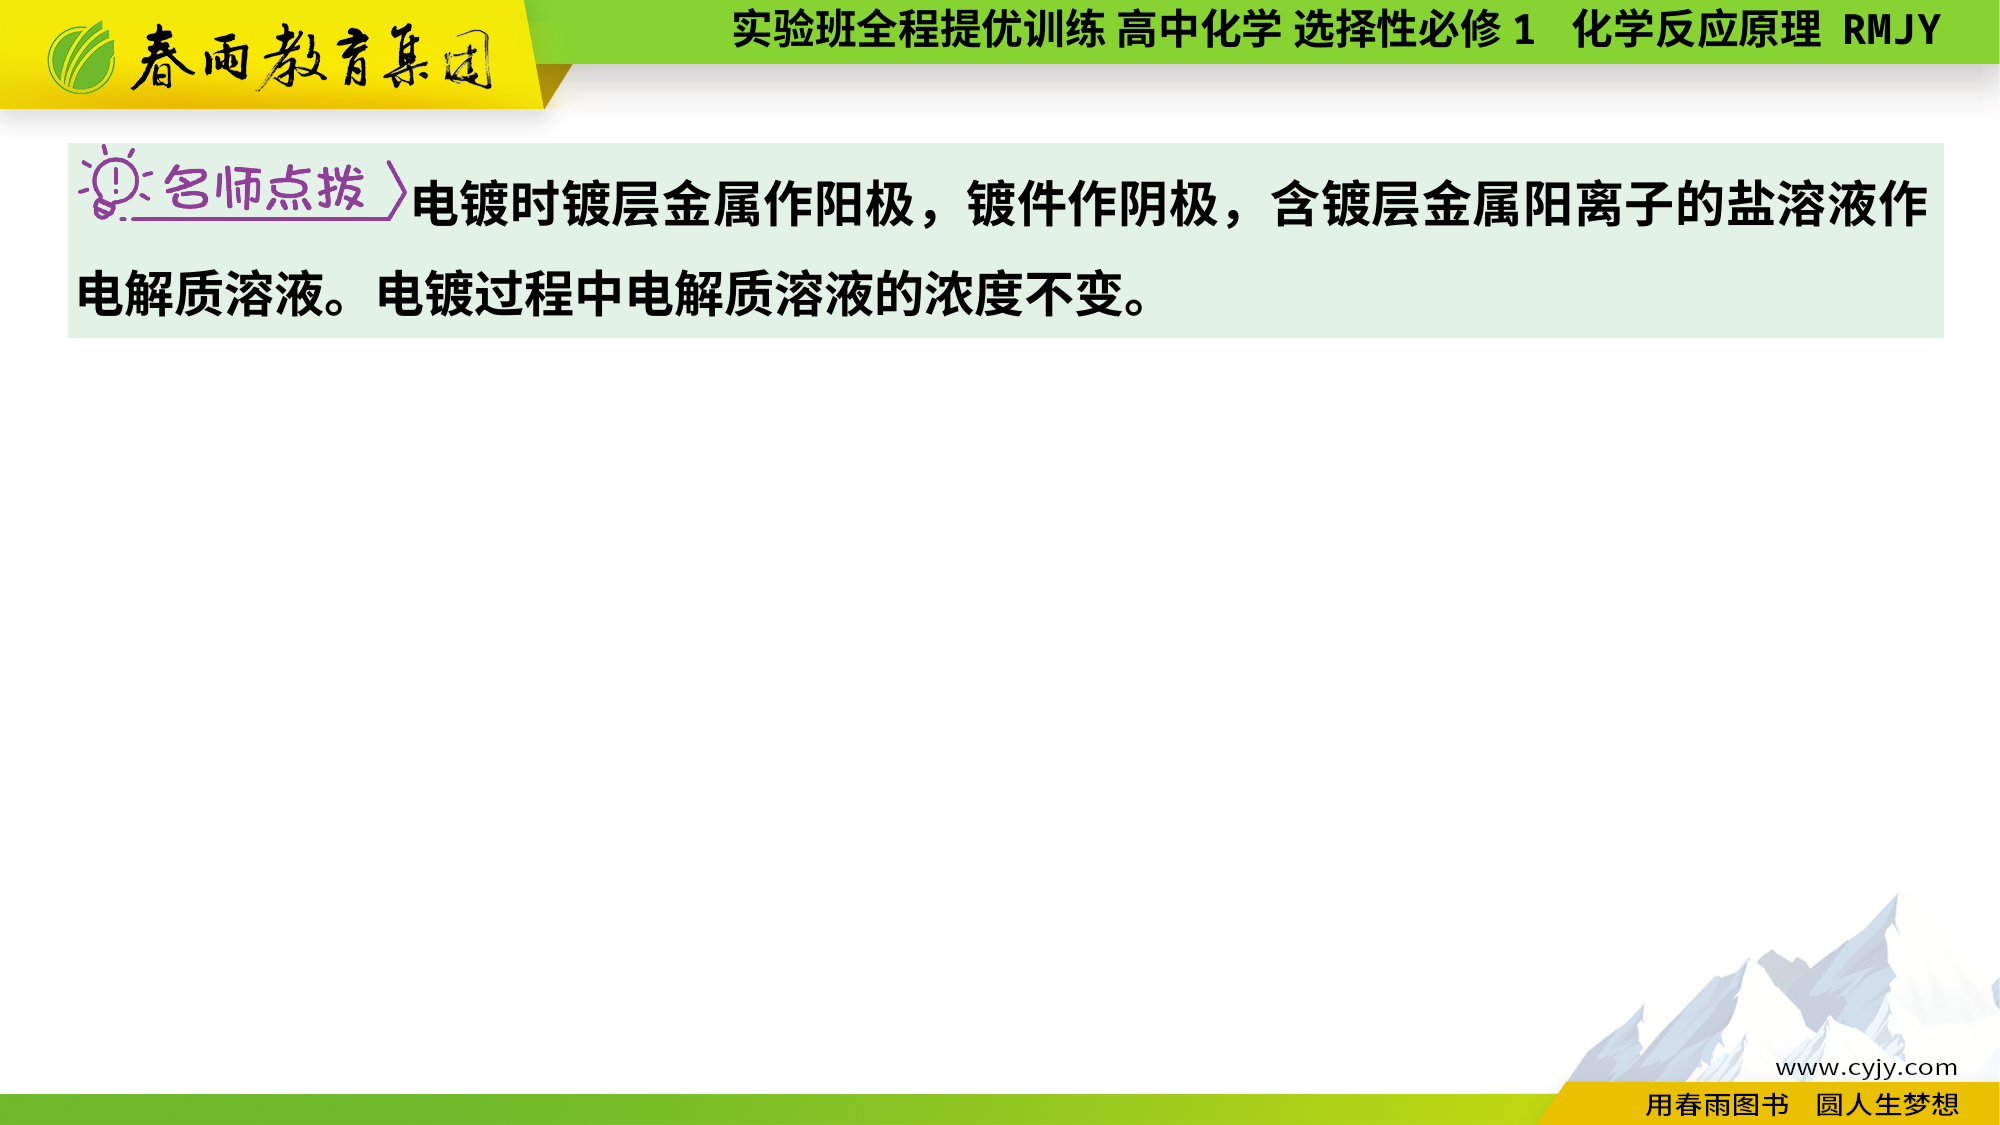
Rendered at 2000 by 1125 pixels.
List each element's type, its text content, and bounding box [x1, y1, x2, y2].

list 电镀时镀层金属作阳极，镀件作阴极，含镀层金属阳离子的盐溶液作电解质溶液。电镀过程中电解质溶液的浓度不变。 [59, 135, 1944, 321]
picture [0, 0, 2000, 1125]
